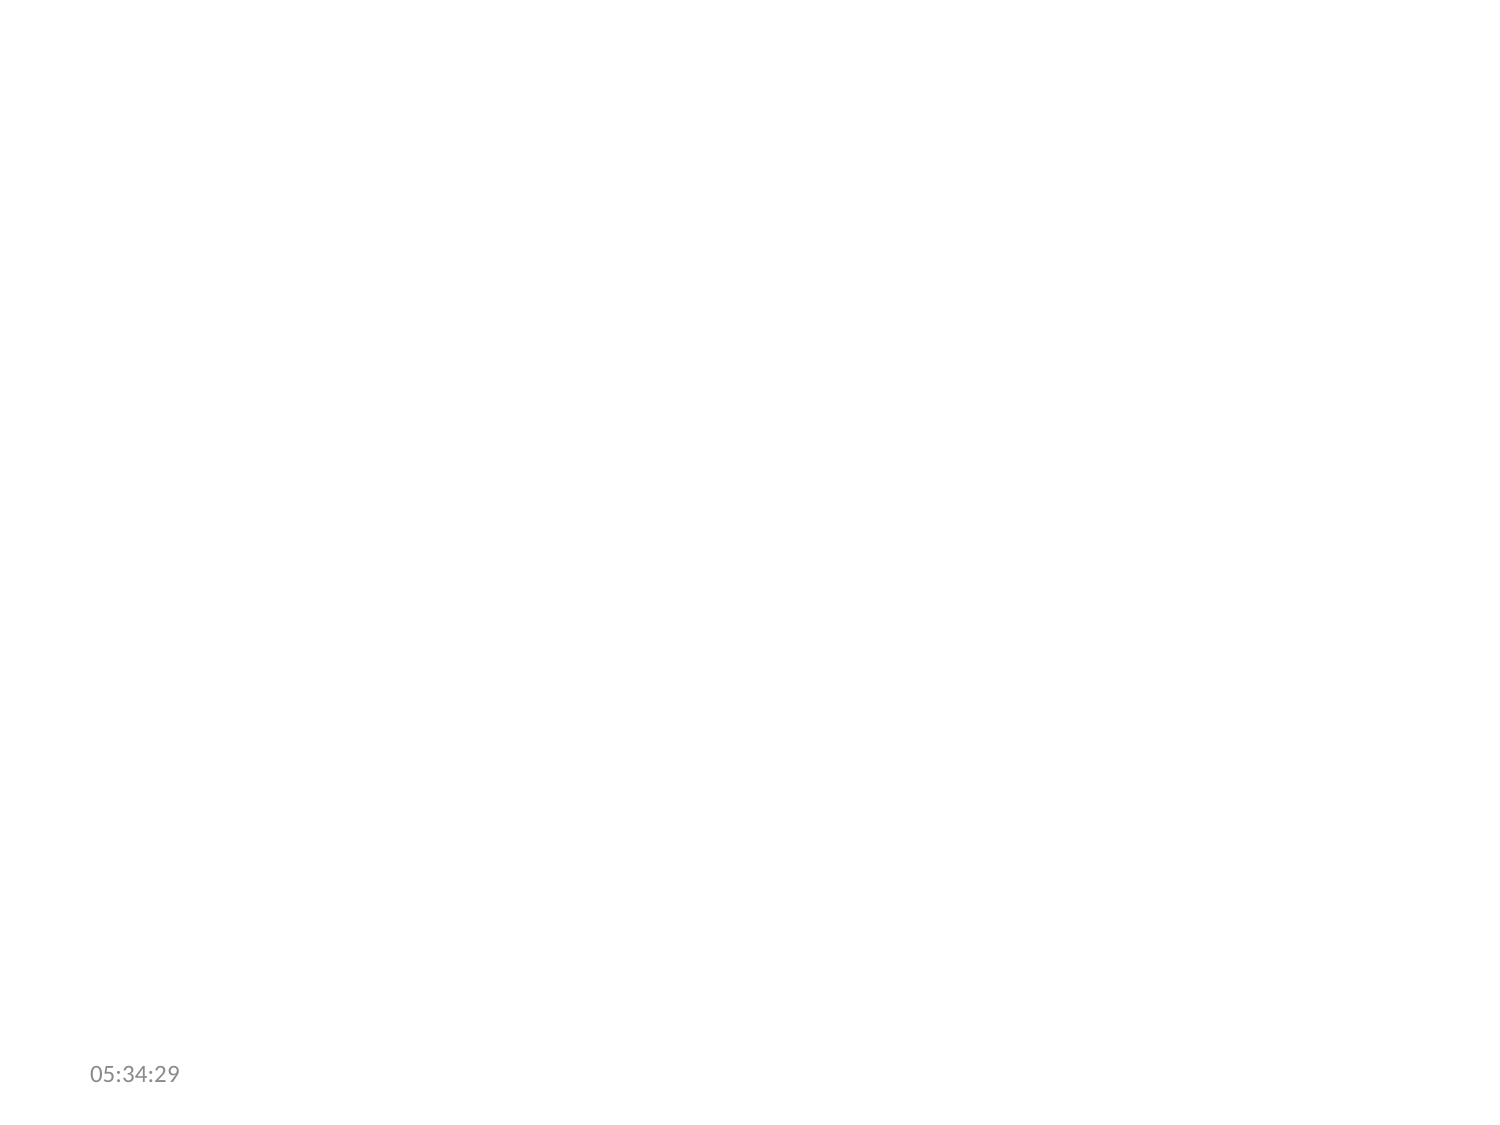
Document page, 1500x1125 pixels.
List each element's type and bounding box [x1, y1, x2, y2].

slide_number [75, 1042, 425, 1103]
